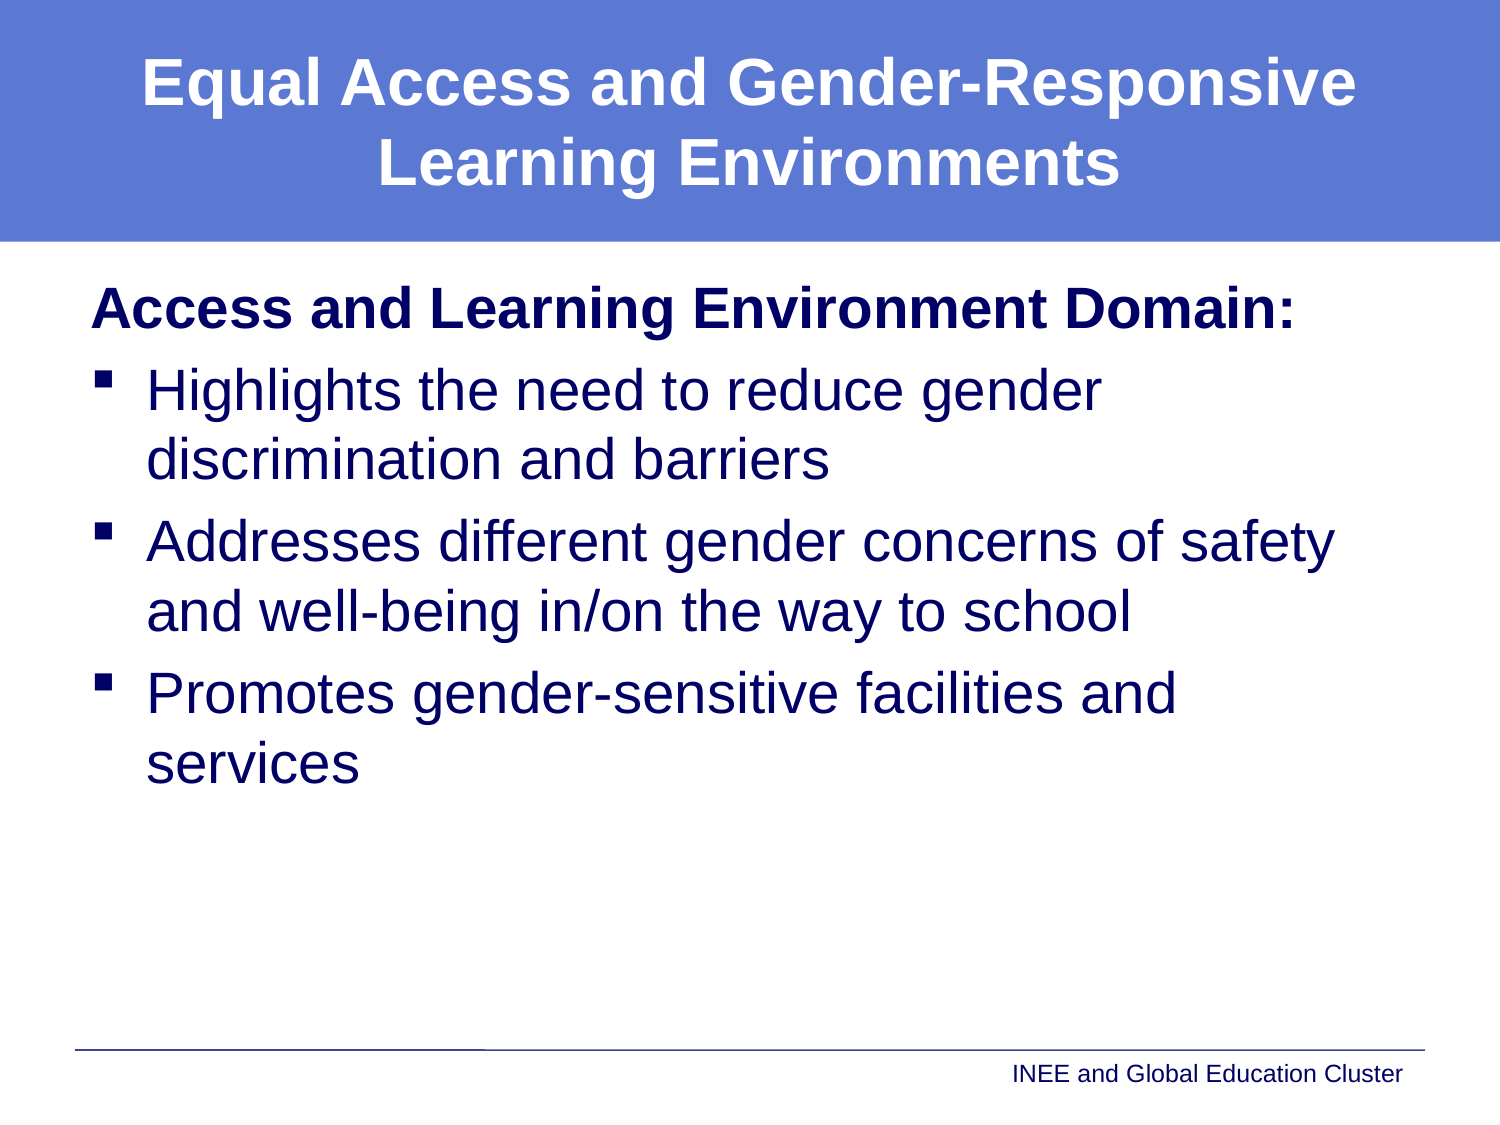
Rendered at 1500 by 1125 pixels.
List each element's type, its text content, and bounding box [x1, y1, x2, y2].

list Access and Learning Environment Domain: Highlights the need to reduce gender discrimination and barriers Addresses different gender concerns of safety and well-being in/on the way to school Promotes gender-sensitive facilities and services [74, 262, 1426, 1006]
footer INEE and Global Education Cluster [75, 1049, 1427, 1103]
title Equal Access and Gender-Responsive Learning Environments [74, 24, 1426, 213]
